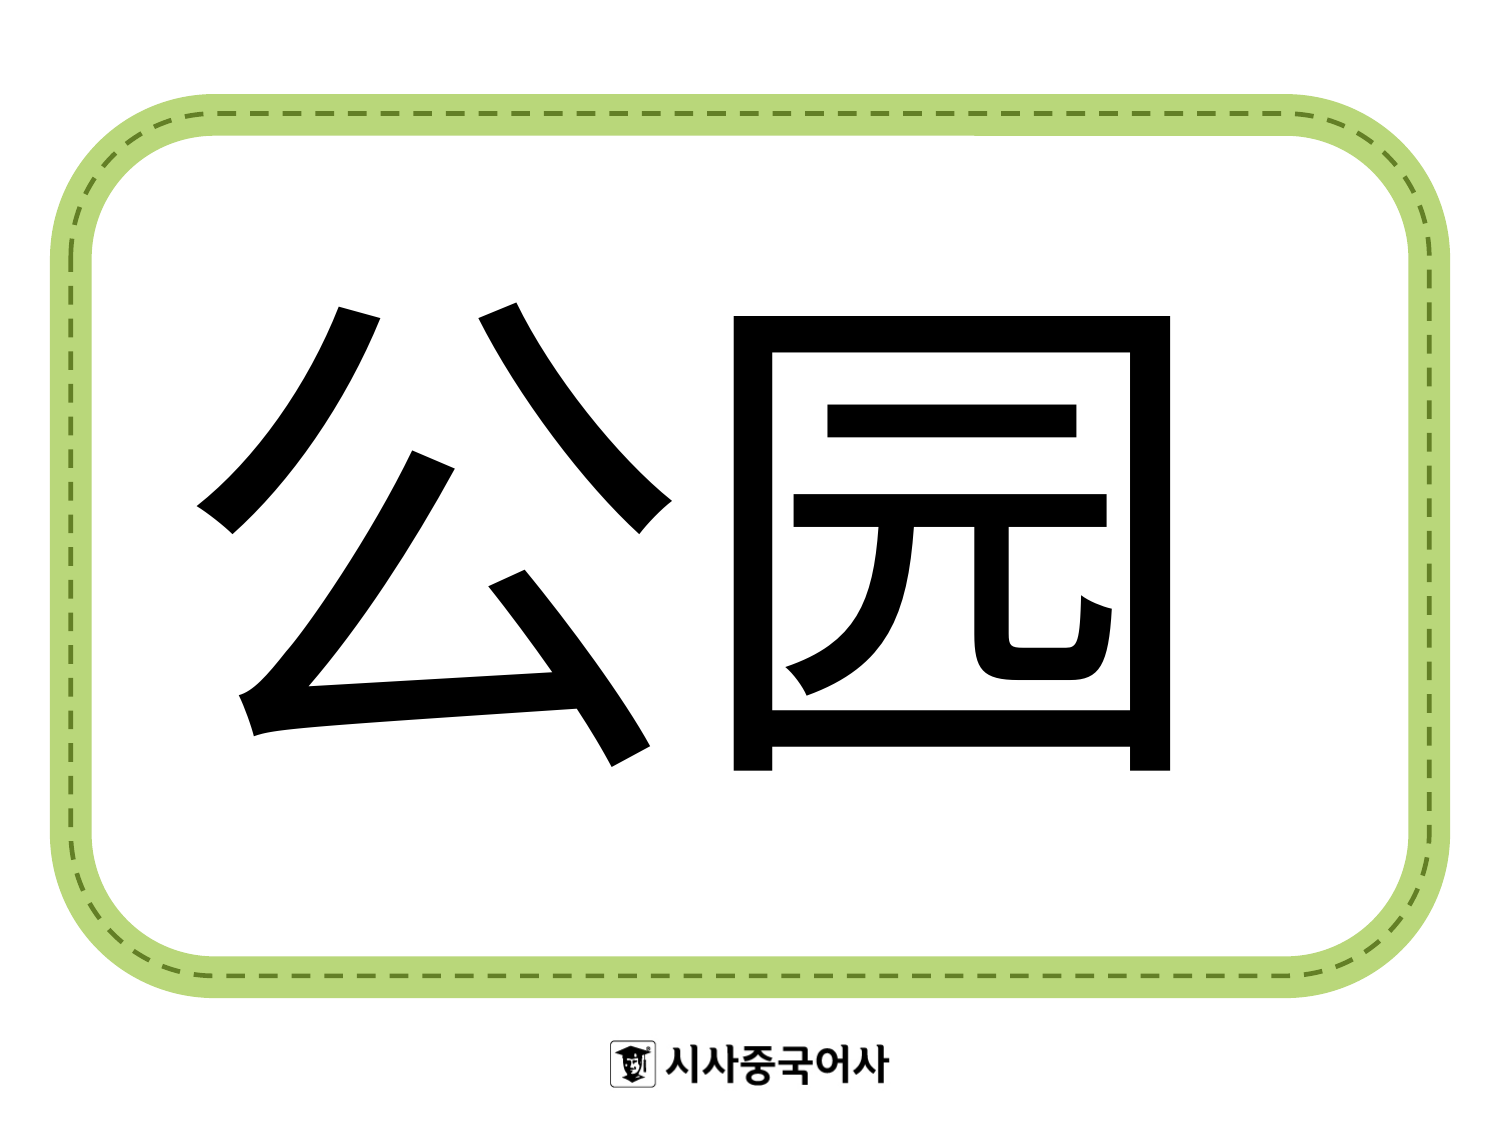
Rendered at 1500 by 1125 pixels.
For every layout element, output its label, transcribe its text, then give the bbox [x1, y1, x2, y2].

picture [602, 1034, 898, 1094]
text_box 公园 [145, 189, 1354, 853]
